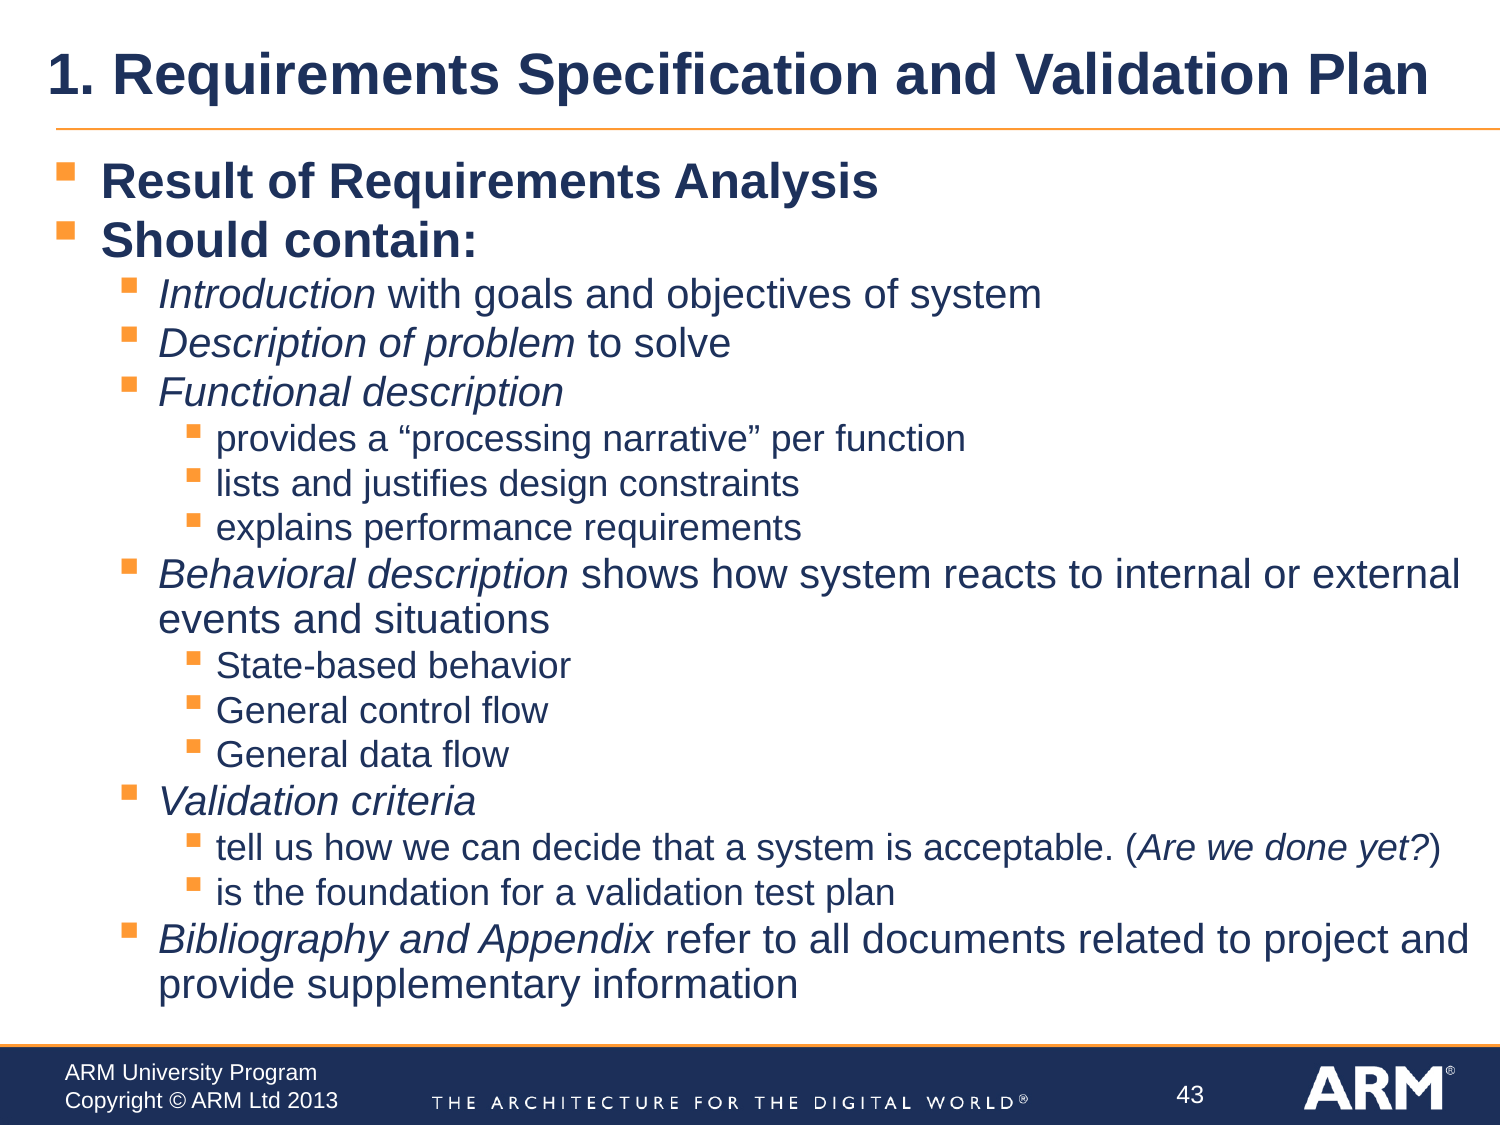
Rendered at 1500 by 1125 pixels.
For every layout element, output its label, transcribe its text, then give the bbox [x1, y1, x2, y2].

title 1. Requirements Specification and Validation Plan [34, 1, 1500, 141]
picture [0, 1048, 1500, 1125]
list Result of Requirements Analysis Should contain: Introduction with goals and objectives of system Description of problem to solve Functional description provides a “processing narrative” per function lists and justifies design constraints explains performance requirements Behavioral description shows how system reacts to internal or external events and situations State-based behavior General control flow General data flow Validation criteria tell us how we can decide that a system is acceptable. (Are we done yet?) is the foundation for a validation test plan Bibliography and Appendix refer to all documents related to project and provide supplementary information [38, 148, 1500, 1039]
